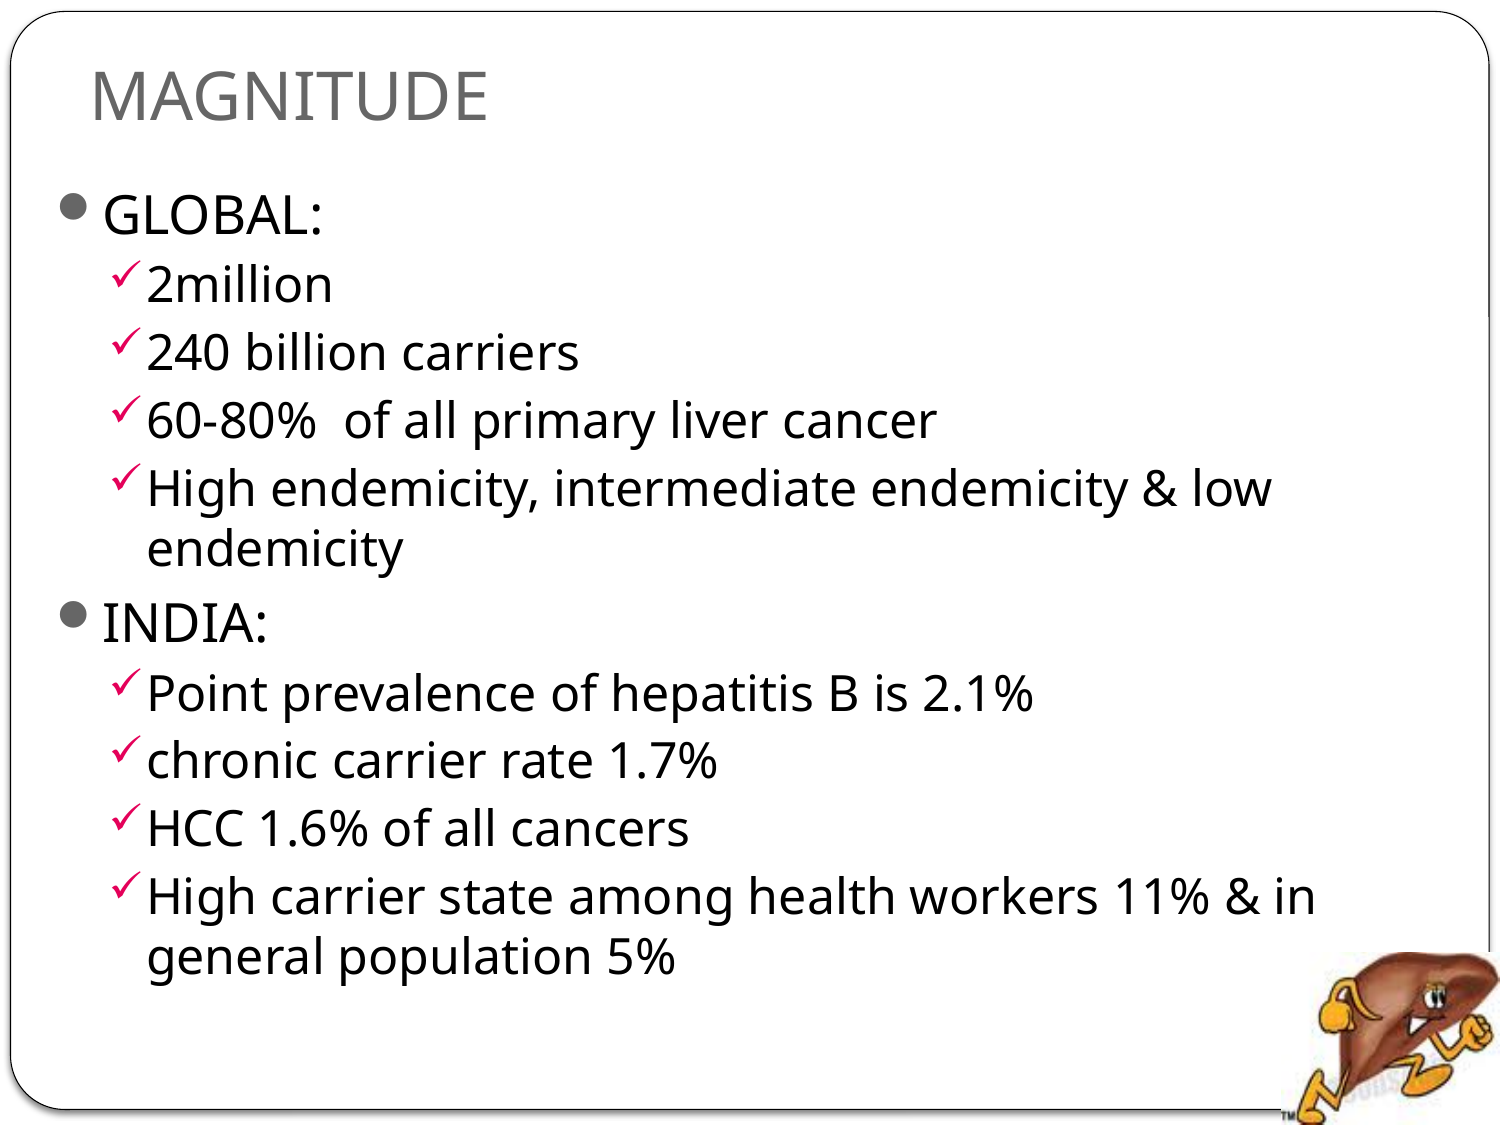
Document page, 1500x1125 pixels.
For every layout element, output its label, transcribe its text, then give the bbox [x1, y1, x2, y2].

picture [1281, 951, 1500, 1125]
title MAGNITUDE [75, 45, 1300, 149]
list GLOBAL: 2million 240 billion carriers 60-80% of all primary liver cancer High endemicity, intermediate endemicity & low endemicity INDIA: Point prevalence of hepatitis B is 2.1% chronic carrier rate 1.7% HCC 1.6% of all cancers High carrier state among health workers 11% & in general population 5% [41, 172, 1447, 1071]
